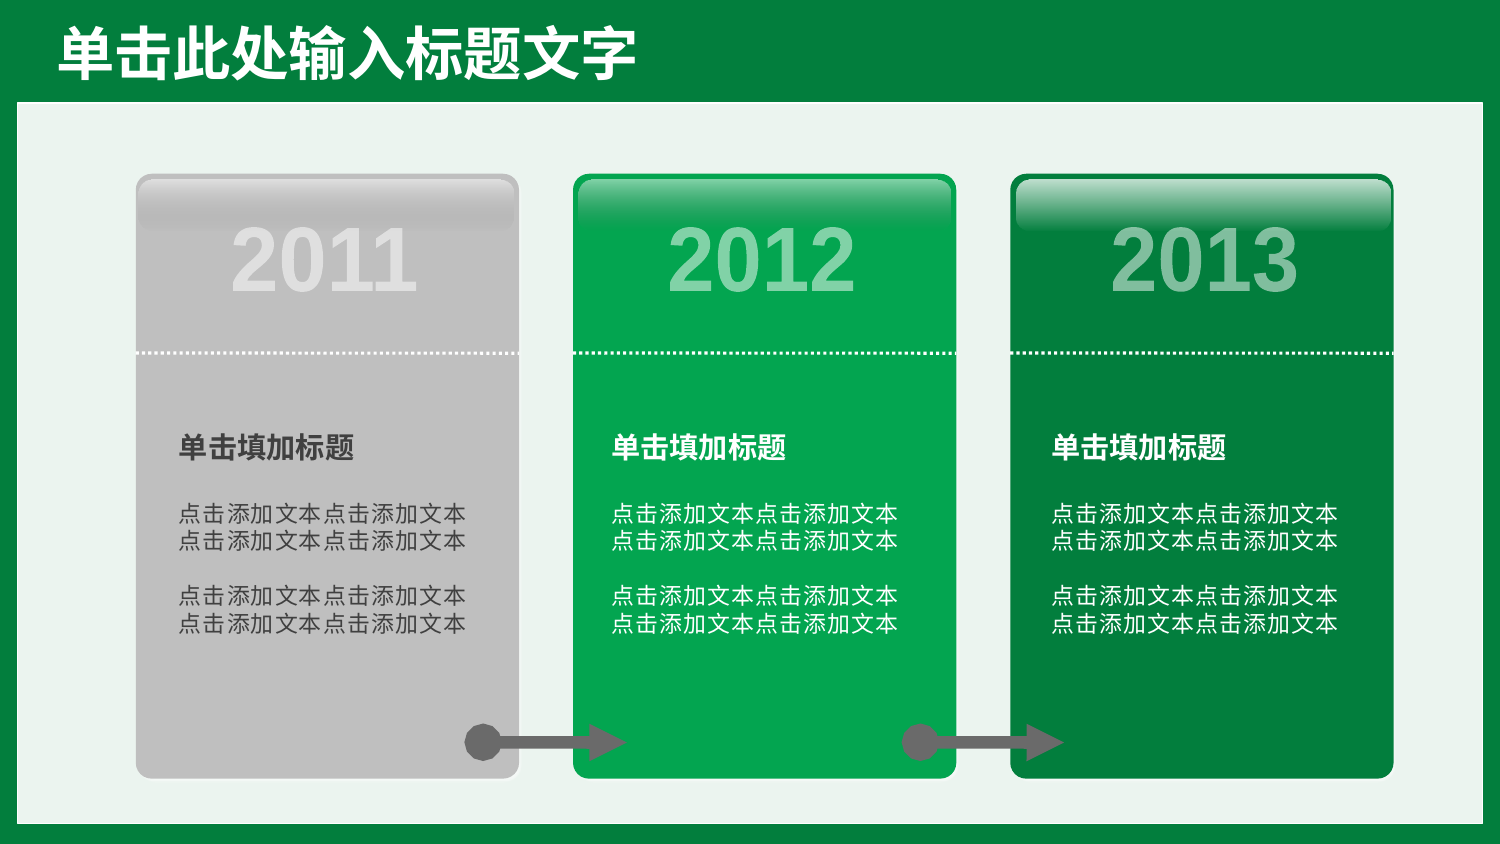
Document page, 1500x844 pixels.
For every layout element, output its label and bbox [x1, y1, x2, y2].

text_box [1009, 173, 1394, 352]
text_box [572, 173, 957, 352]
text_box [135, 359, 520, 779]
text_box [572, 359, 957, 779]
text_box [135, 173, 520, 352]
text_box [1009, 359, 1394, 779]
